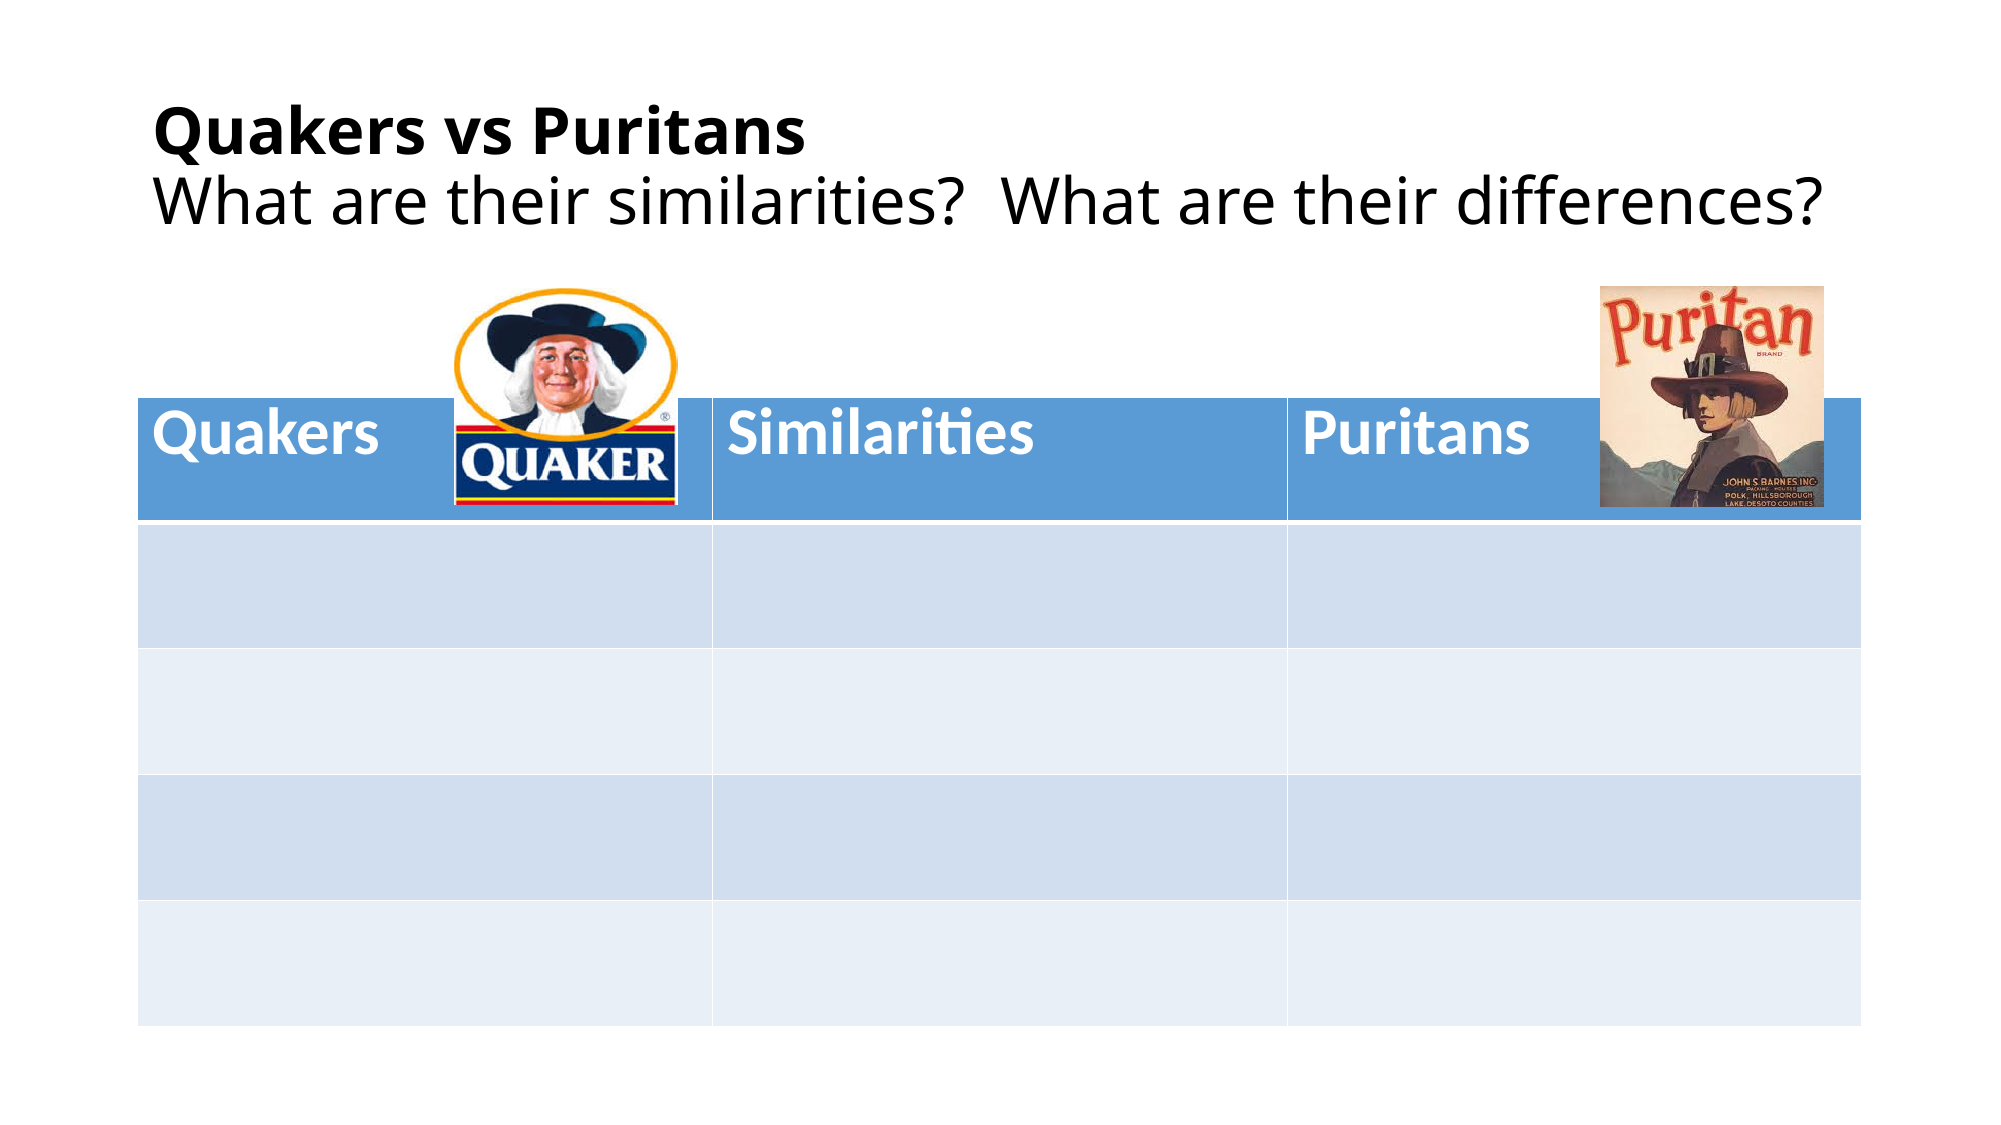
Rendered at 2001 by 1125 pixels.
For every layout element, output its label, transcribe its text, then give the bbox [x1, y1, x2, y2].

picture [1600, 286, 1824, 507]
table_cell [713, 901, 1287, 1026]
title Quakers vs Puritans What are their similarities? What are their differences? [137, 59, 1863, 278]
table_cell [713, 649, 1287, 774]
table_cell [138, 649, 712, 774]
picture [454, 288, 678, 505]
table_cell [713, 775, 1287, 900]
table_header Similarities [713, 398, 1287, 520]
table_cell [1288, 901, 1861, 1026]
table_cell [1288, 775, 1861, 900]
table_cell [138, 525, 712, 648]
table_cell [138, 901, 712, 1026]
table_cell [1288, 525, 1861, 648]
table_header Quakers [138, 398, 712, 520]
table_cell [1288, 649, 1861, 774]
table_header Puritans [1288, 398, 1861, 520]
table_cell [713, 525, 1287, 648]
table_cell [138, 775, 712, 900]
